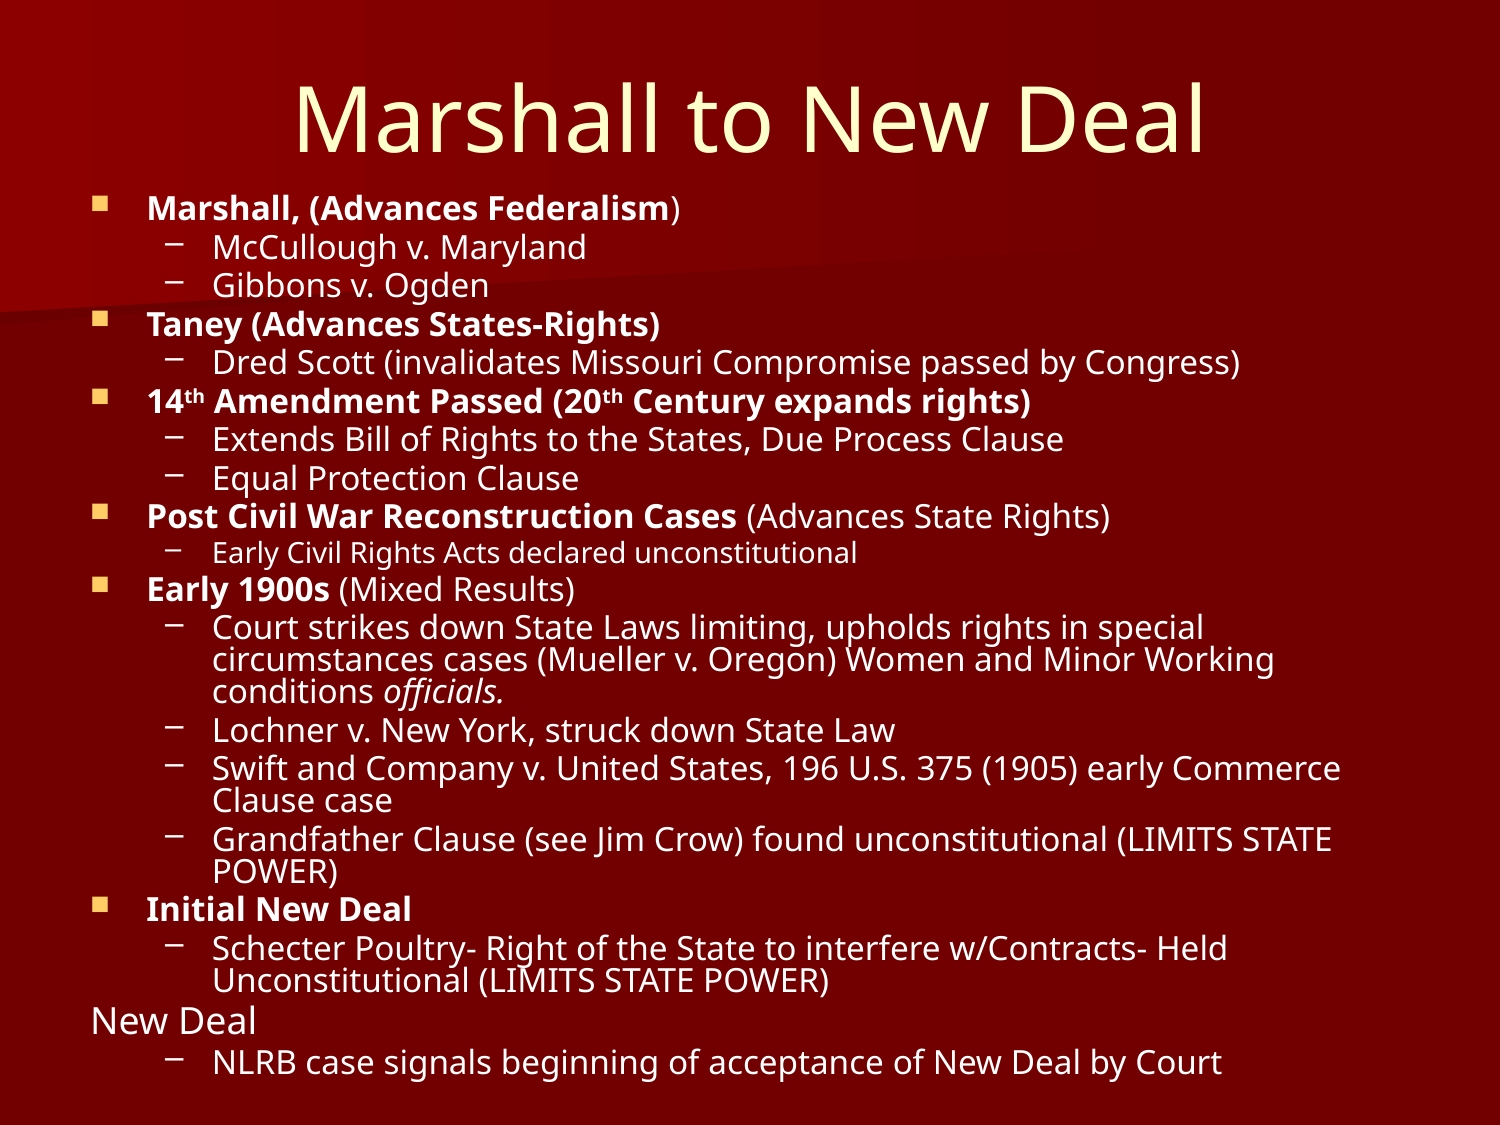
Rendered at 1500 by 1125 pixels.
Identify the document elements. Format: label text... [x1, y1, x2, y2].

list Marshall, (Advances Federalism) McCullough v. Maryland Gibbons v. Ogden Taney (Advances States-Rights) Dred Scott (invalidates Missouri Compromise passed by Congress) 14th Amendment Passed (20th Century expands rights) Extends Bill of Rights to the States, Due Process Clause Equal Protection Clause Post Civil War Reconstruction Cases (Advances State Rights) Early Civil Rights Acts declared unconstitutional Early 1900s (Mixed Results) Court strikes down State Laws limiting, upholds rights in special circumstances cases (Mueller v. Oregon) Women and Minor Working conditions officials. Lochner v. New York, struck down State Law Swift and Company v. United States, 196 U.S. 375 (1905) early Commerce Clause case Grandfather Clause (see Jim Crow) found unconstitutional (LIMITS STATE POWER) Initial New Deal Schecter Poultry- Right of the State to interfere w/Contracts- Held Unconstitutional (LIMITS STATE POWER) New Deal NLRB case signals beginning of acceptance of New Deal by Court [74, 187, 1426, 1088]
title Marshall to New Deal [74, 44, 1426, 187]
